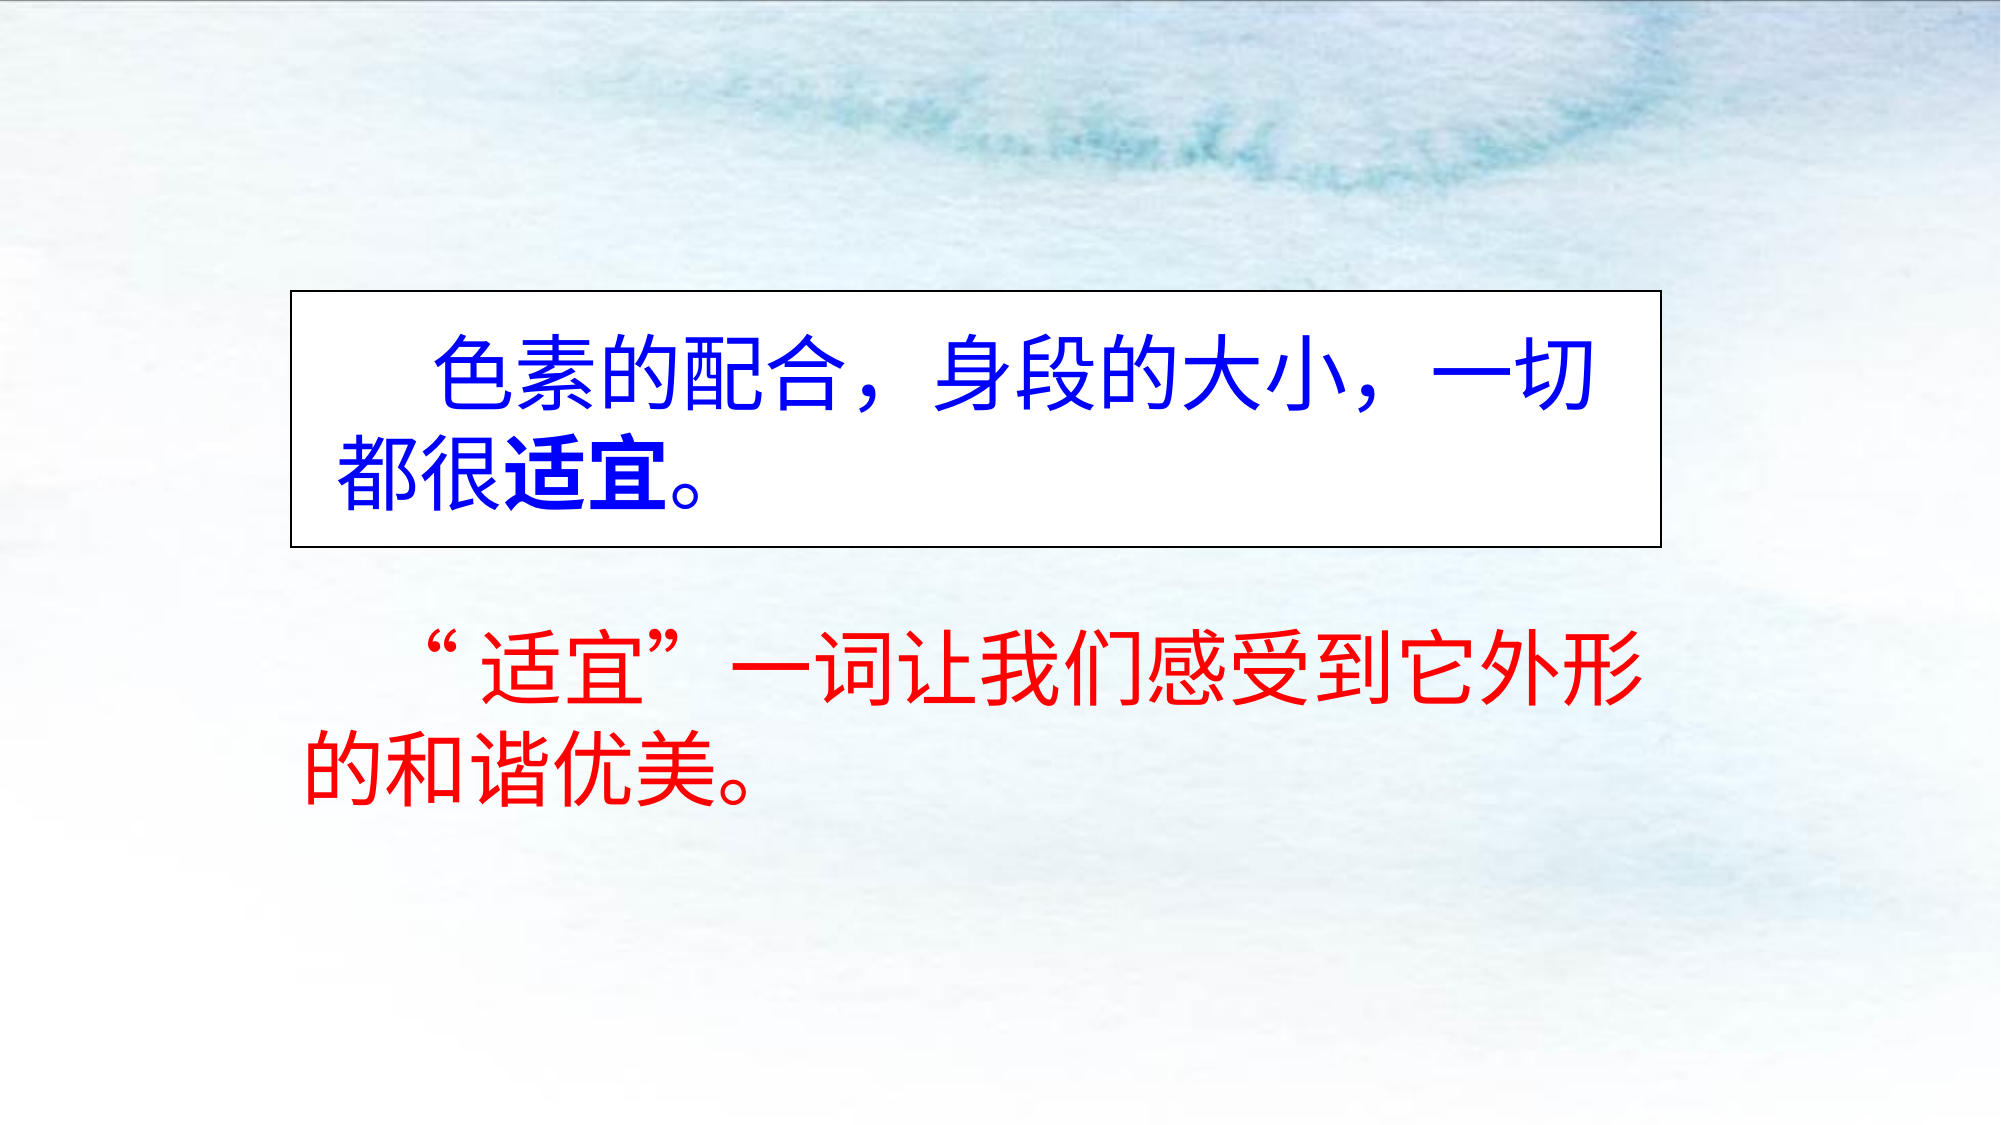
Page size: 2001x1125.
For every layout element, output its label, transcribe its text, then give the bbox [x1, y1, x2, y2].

text_box “适宜”一词让我们感受到它外形的和谐优美。 [286, 609, 1699, 825]
picture [0, 0, 2001, 1125]
text_box 色素的配合，身段的大小，一切都很适宜。 [322, 314, 1622, 529]
text_box [290, 290, 1662, 548]
